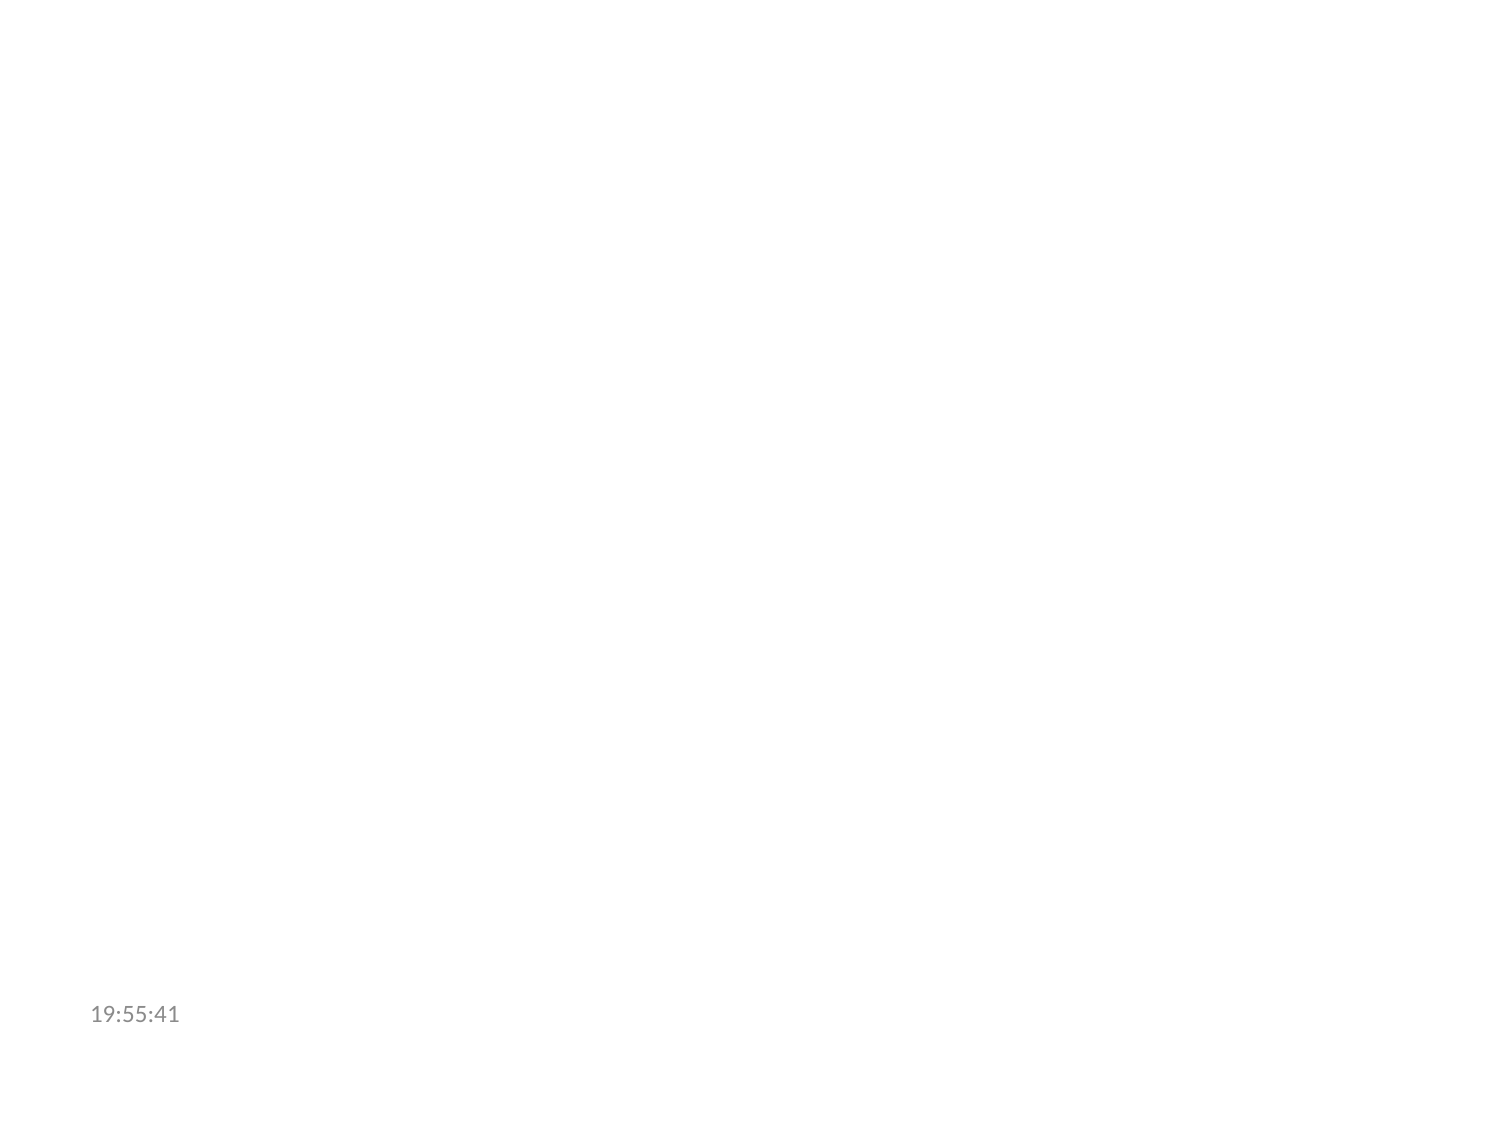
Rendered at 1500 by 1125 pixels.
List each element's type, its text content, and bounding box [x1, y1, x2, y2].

text_box 15:35:09 [75, 982, 425, 1043]
